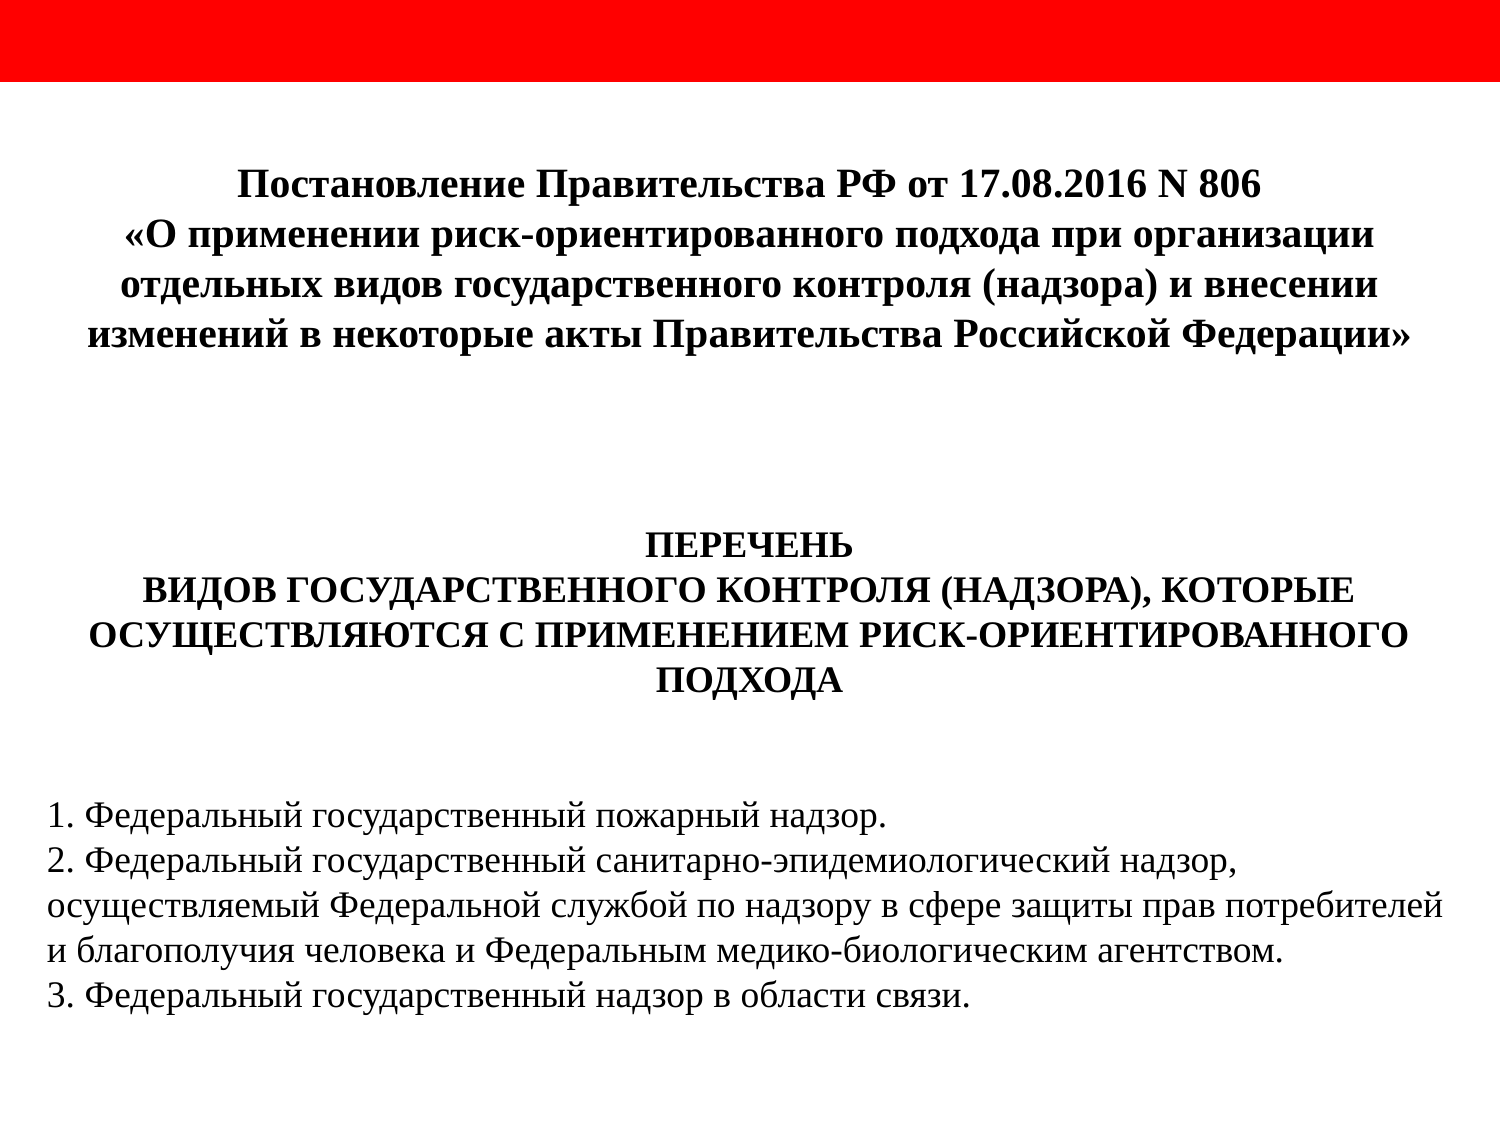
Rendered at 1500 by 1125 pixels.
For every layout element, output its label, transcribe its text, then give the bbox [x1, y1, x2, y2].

text_box [0, 0, 1500, 84]
text_box Постановление Правительства РФ от 17.08.2016 N 806 «О применении риск-ориентированного подхода при организации отдельных видов государственного контроля (надзора) и внесении изменений в некоторые акты Правительства Российской Федерации» ПЕРЕЧЕНЬ ВИДОВ ГОСУДАРСТВЕННОГО КОНТРОЛЯ (НАДЗОРА), КОТОРЫЕ ОСУЩЕСТВЛЯЮТСЯ С ПРИМЕНЕНИЕМ РИСК-ОРИЕНТИРОВАННОГО ПОДХОДА 1. Федеральный государственный пожарный надзор. 2. Федеральный государственный санитарно-эпидемиологический надзор, осуществляемый Федеральной службой по надзору в сфере защиты прав потребителей и благополучия человека и Федеральным медико-биологическим агентством. 3. Федеральный государственный надзор в области связи. [32, 139, 1467, 1057]
